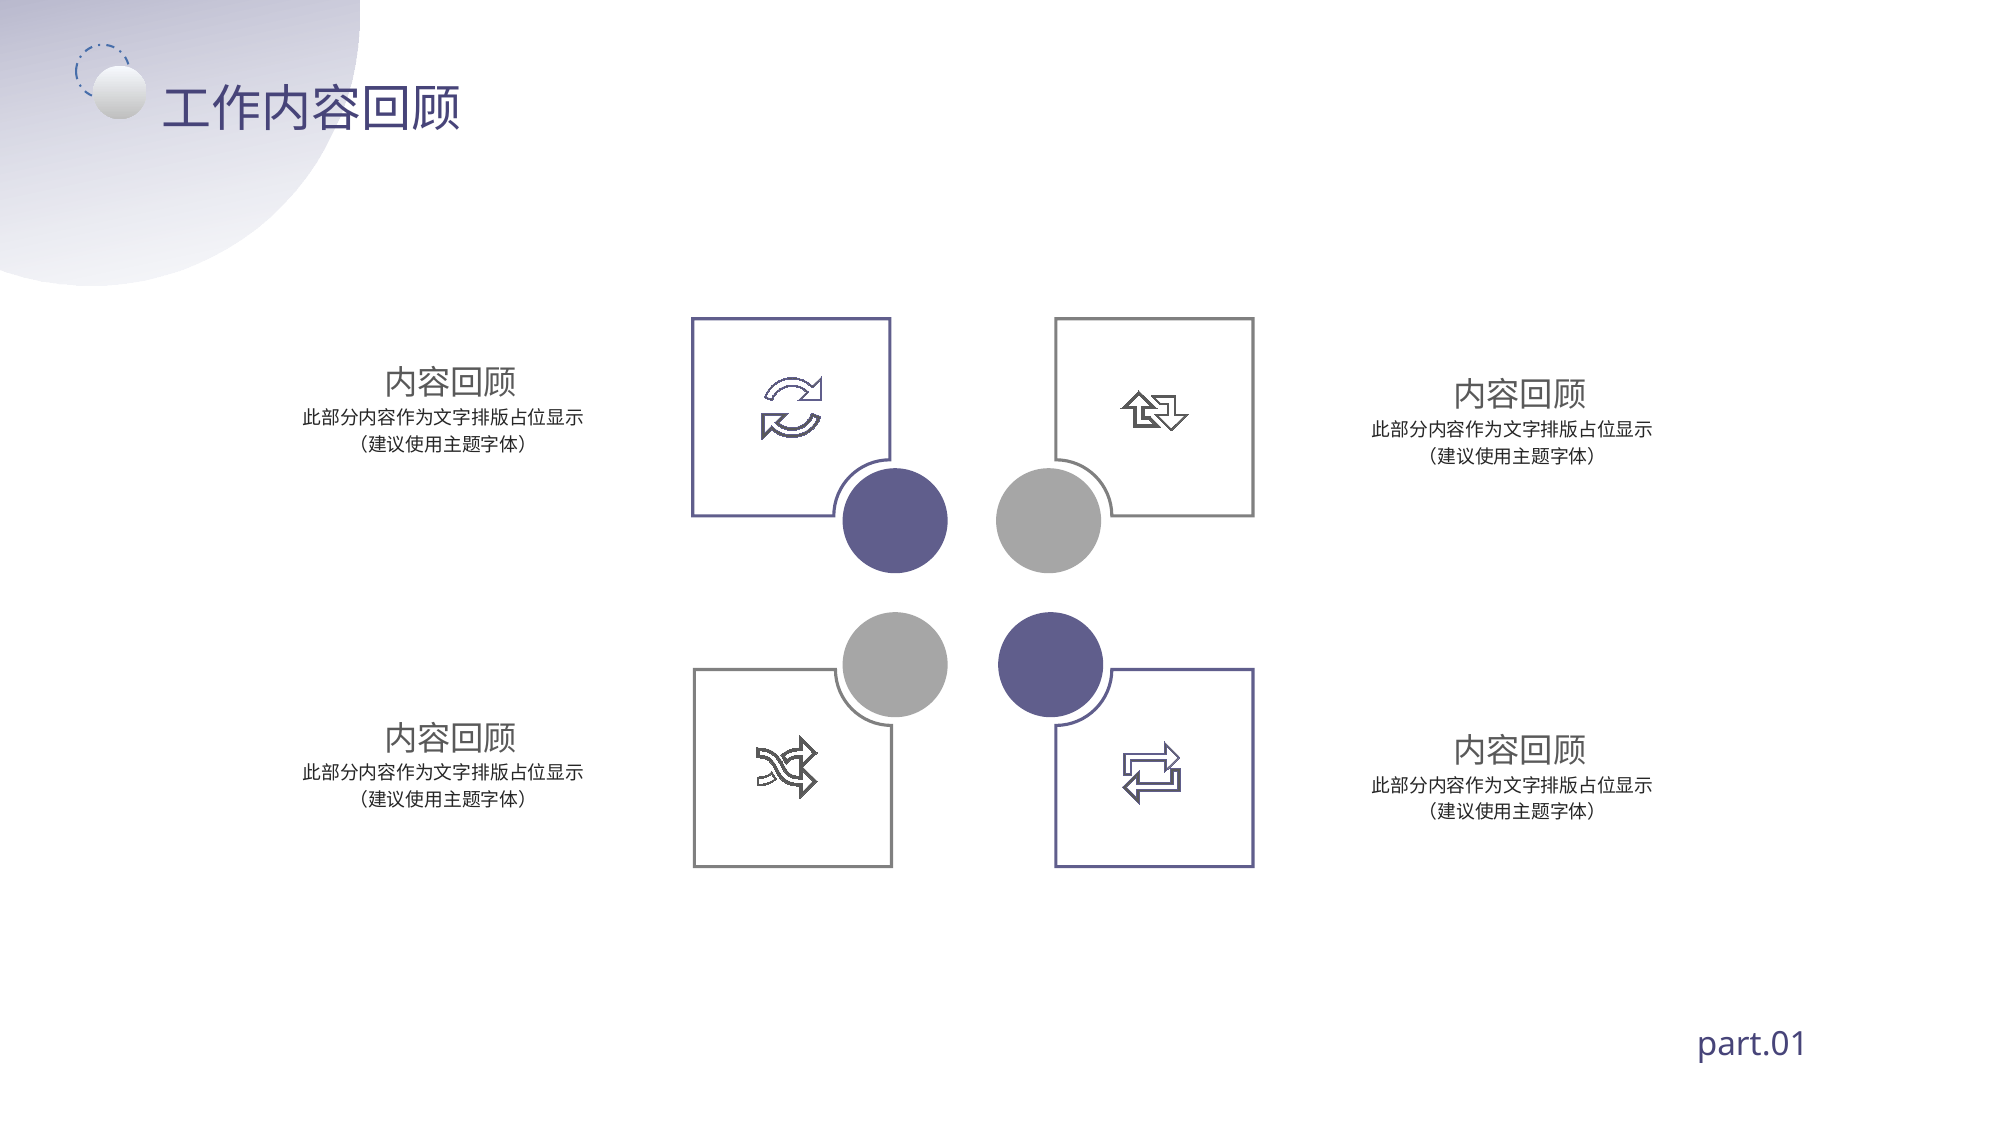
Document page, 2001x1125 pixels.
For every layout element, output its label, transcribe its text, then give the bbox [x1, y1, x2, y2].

text_box [0, 0, 361, 287]
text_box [761, 376, 822, 440]
text_box [691, 317, 891, 517]
text_box 工作内容回顾 [146, 39, 625, 145]
text_box [997, 611, 1105, 719]
text_box [92, 64, 146, 120]
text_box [1357, 344, 1683, 461]
text_box [995, 467, 1103, 575]
text_box [1054, 668, 1255, 868]
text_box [1122, 741, 1181, 805]
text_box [1120, 390, 1188, 432]
text_box [75, 43, 130, 97]
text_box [756, 735, 818, 799]
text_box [1357, 699, 1683, 817]
text_box [841, 467, 949, 575]
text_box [288, 687, 614, 805]
text_box [841, 611, 949, 719]
text_box part.01 [1682, 994, 1916, 1070]
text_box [288, 331, 614, 449]
text_box [693, 668, 893, 868]
text_box [1054, 317, 1255, 517]
